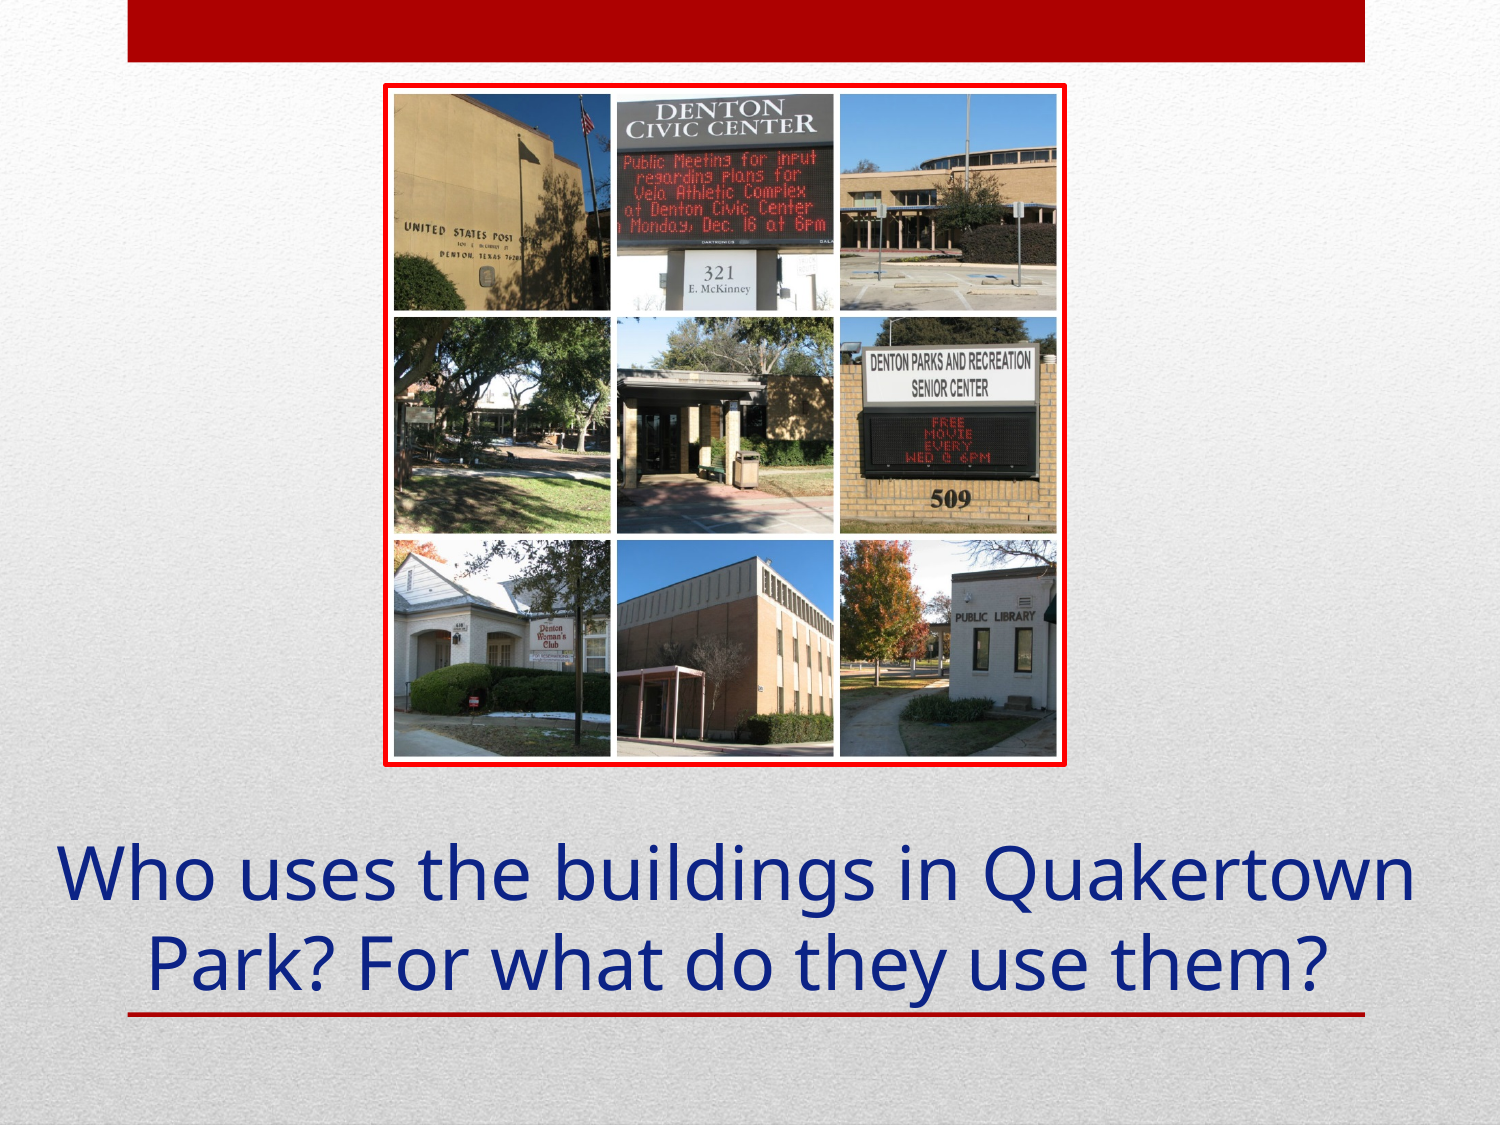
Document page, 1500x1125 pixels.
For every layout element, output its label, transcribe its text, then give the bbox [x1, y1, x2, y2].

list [386, 86, 1064, 764]
title Who uses the buildings in Quakertown Park? For what do they use them? [24, 750, 1450, 1013]
